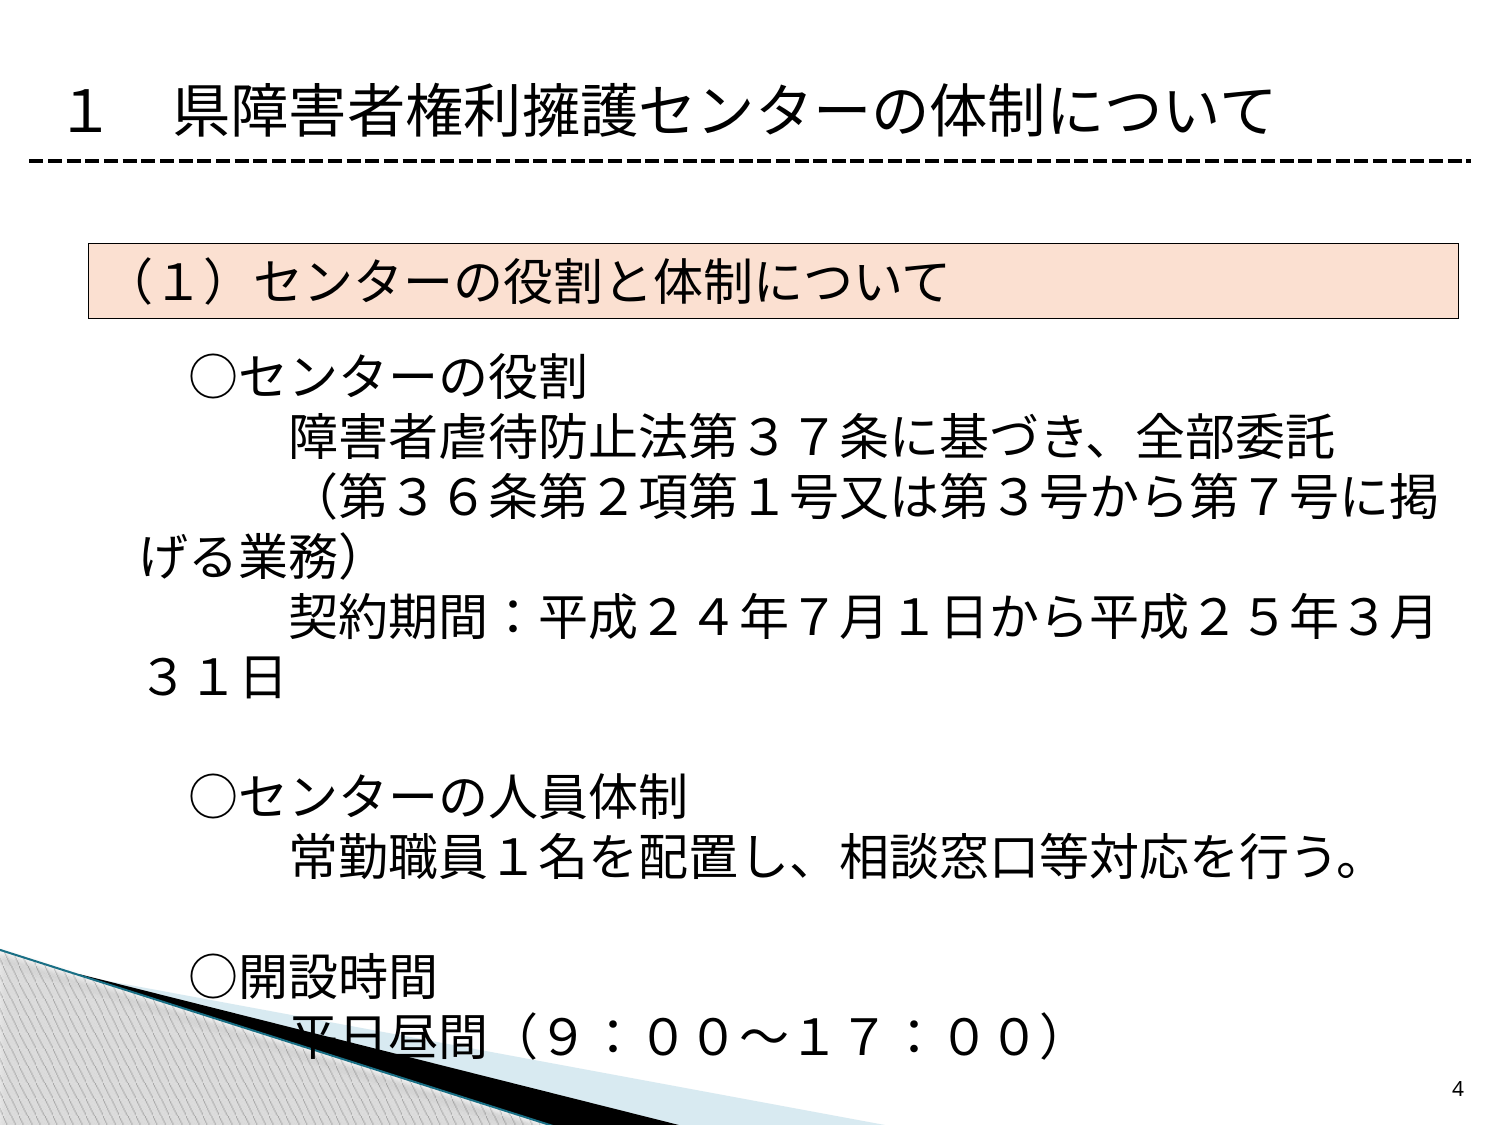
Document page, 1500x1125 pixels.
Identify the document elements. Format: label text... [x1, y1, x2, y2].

slide_number 4 [1418, 1051, 1479, 1112]
text_box （１）センターの役割と体制について [88, 243, 1459, 319]
text_box １ 県障害者権利擁護センターの体制について [41, 66, 1400, 152]
text_box ○センターの役割 障害者虐待防止法第３７条に基づき、全部委託 （第３６条第２項第１号又は第３号から第７号に掲げる業務） 契約期間：平成２４年７月１日から平成２５年３月３１日 ○センターの人員体制 常勤職員１名を配置し、相談窓口等対応を行う。 ○開設時間 平日昼間（９：００～１７：００） [123, 338, 1500, 1073]
